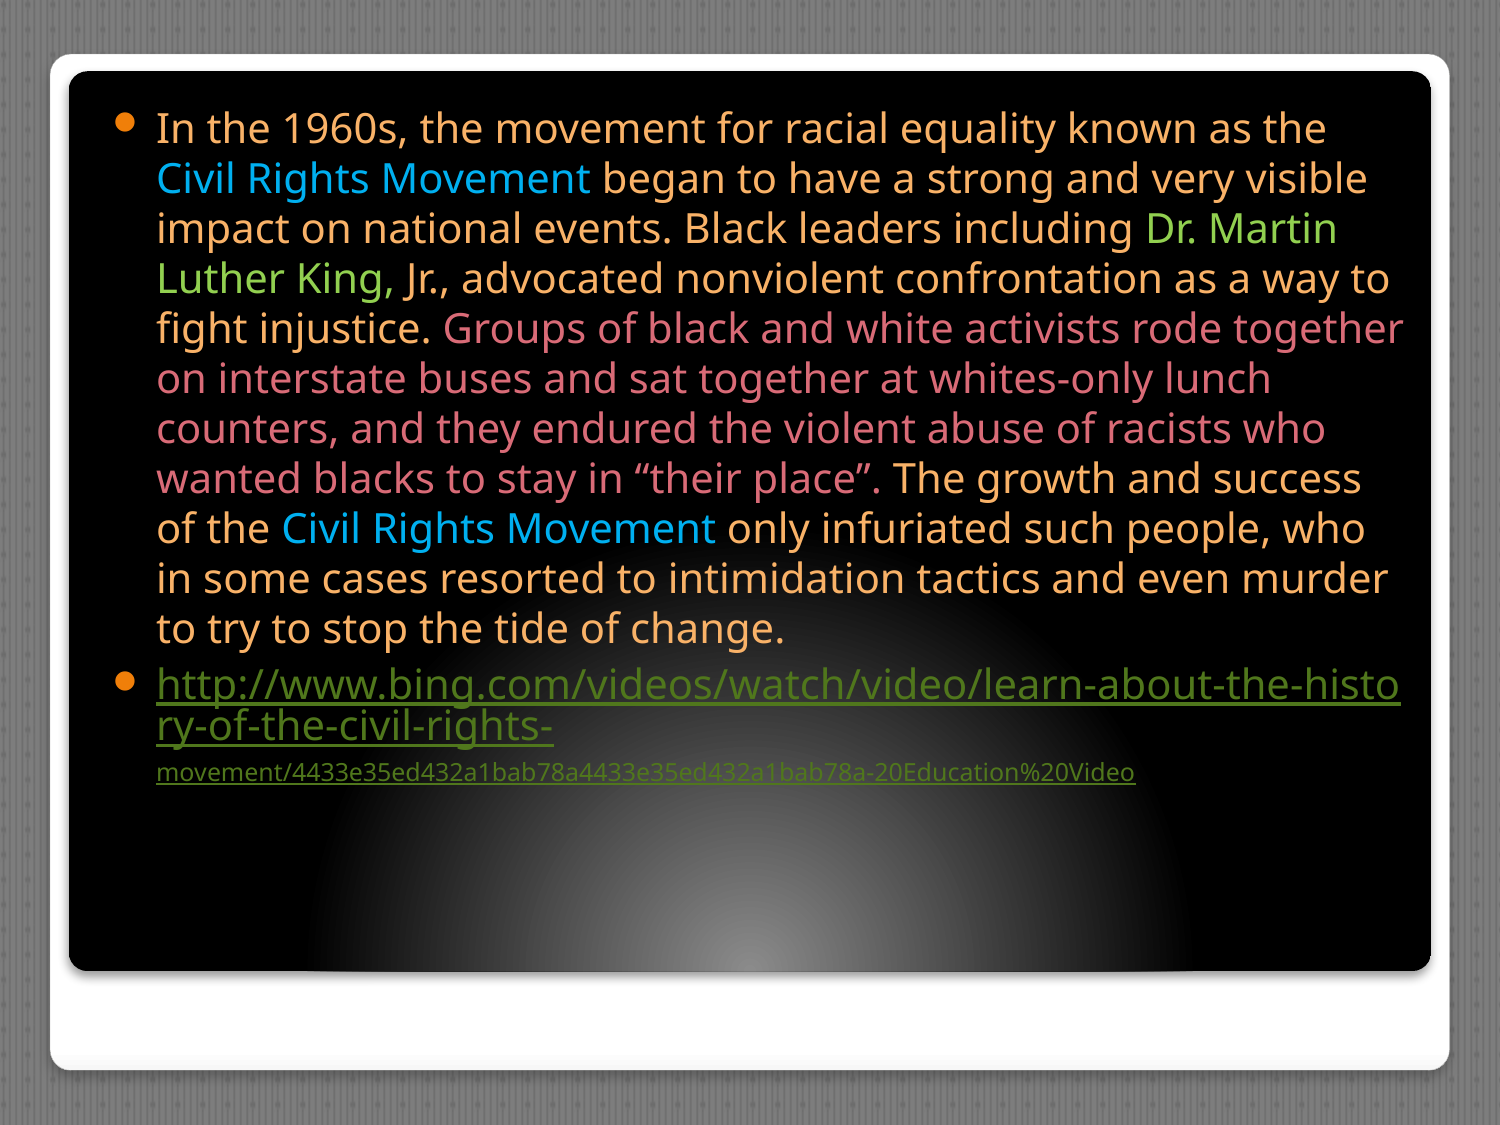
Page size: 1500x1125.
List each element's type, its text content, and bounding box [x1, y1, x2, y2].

list In the 1960s, the movement for racial equality known as the Civil Rights Movement began to have a strong and very visible impact on national events. Black leaders including Dr. Martin Luther King, Jr., advocated nonviolent confrontation as a way to fight injustice. Groups of black and white activists rode together on interstate buses and sat together at whites-only lunch counters, and they endured the violent abuse of racists who wanted blacks to stay in “their place”. The growth and success of the Civil Rights Movement only infuriated such people, who in some cases resorted to intimidation tactics and even murder to try to stop the tide of change. http://www.bing.com/videos/watch/video/learn-about-the-history-of-the-civil-rights-movement/4433e35ed432a1bab78a4433e35ed432a1bab78a-20Education%20Video [82, 86, 1425, 774]
